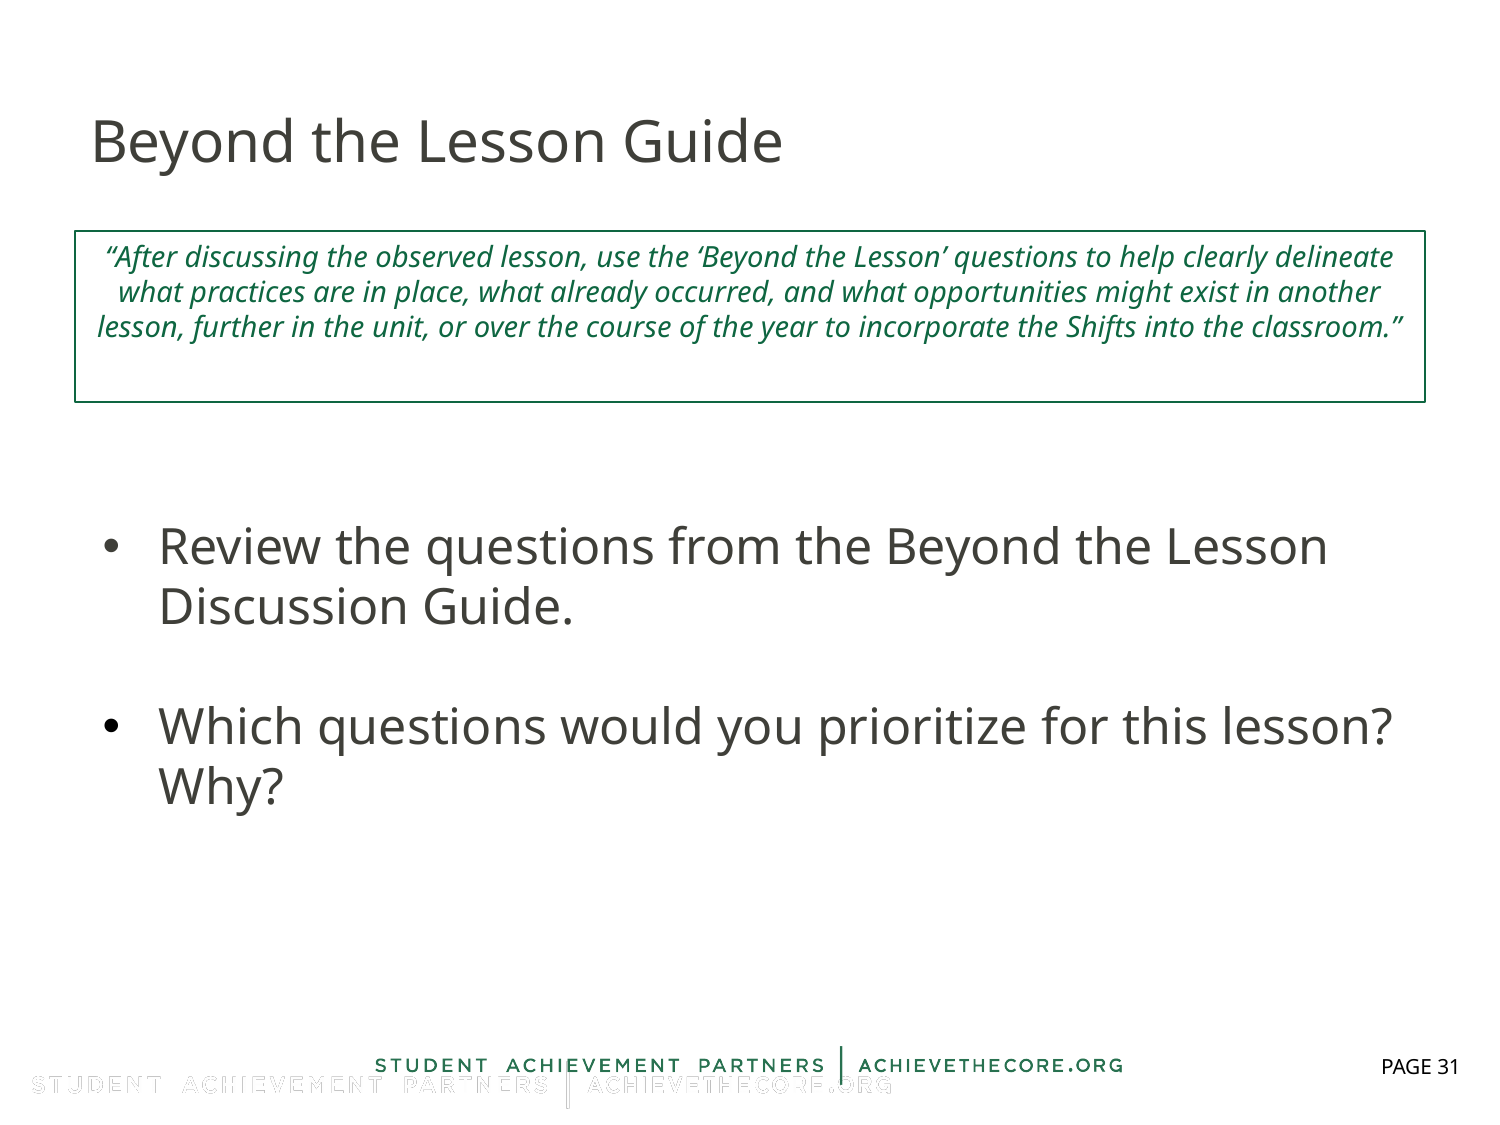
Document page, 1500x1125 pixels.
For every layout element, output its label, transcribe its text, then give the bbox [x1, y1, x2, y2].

text_box Review the questions from the Beyond the Lesson Discussion Guide. Which questions would you prioritize for this lesson? Why? [75, 507, 1455, 889]
title Beyond the Lesson Guide [75, 45, 1425, 233]
picture [12, 1046, 1122, 1112]
text_box “After discussing the observed lesson, use the ‘Beyond the Lesson’ questions to help clearly delineate what practices are in place, what already occurred, and what opportunities might exist in another lesson, further in the unit, or over the course of the year to incorporate the Shifts into the classroom.” [74, 230, 1425, 403]
